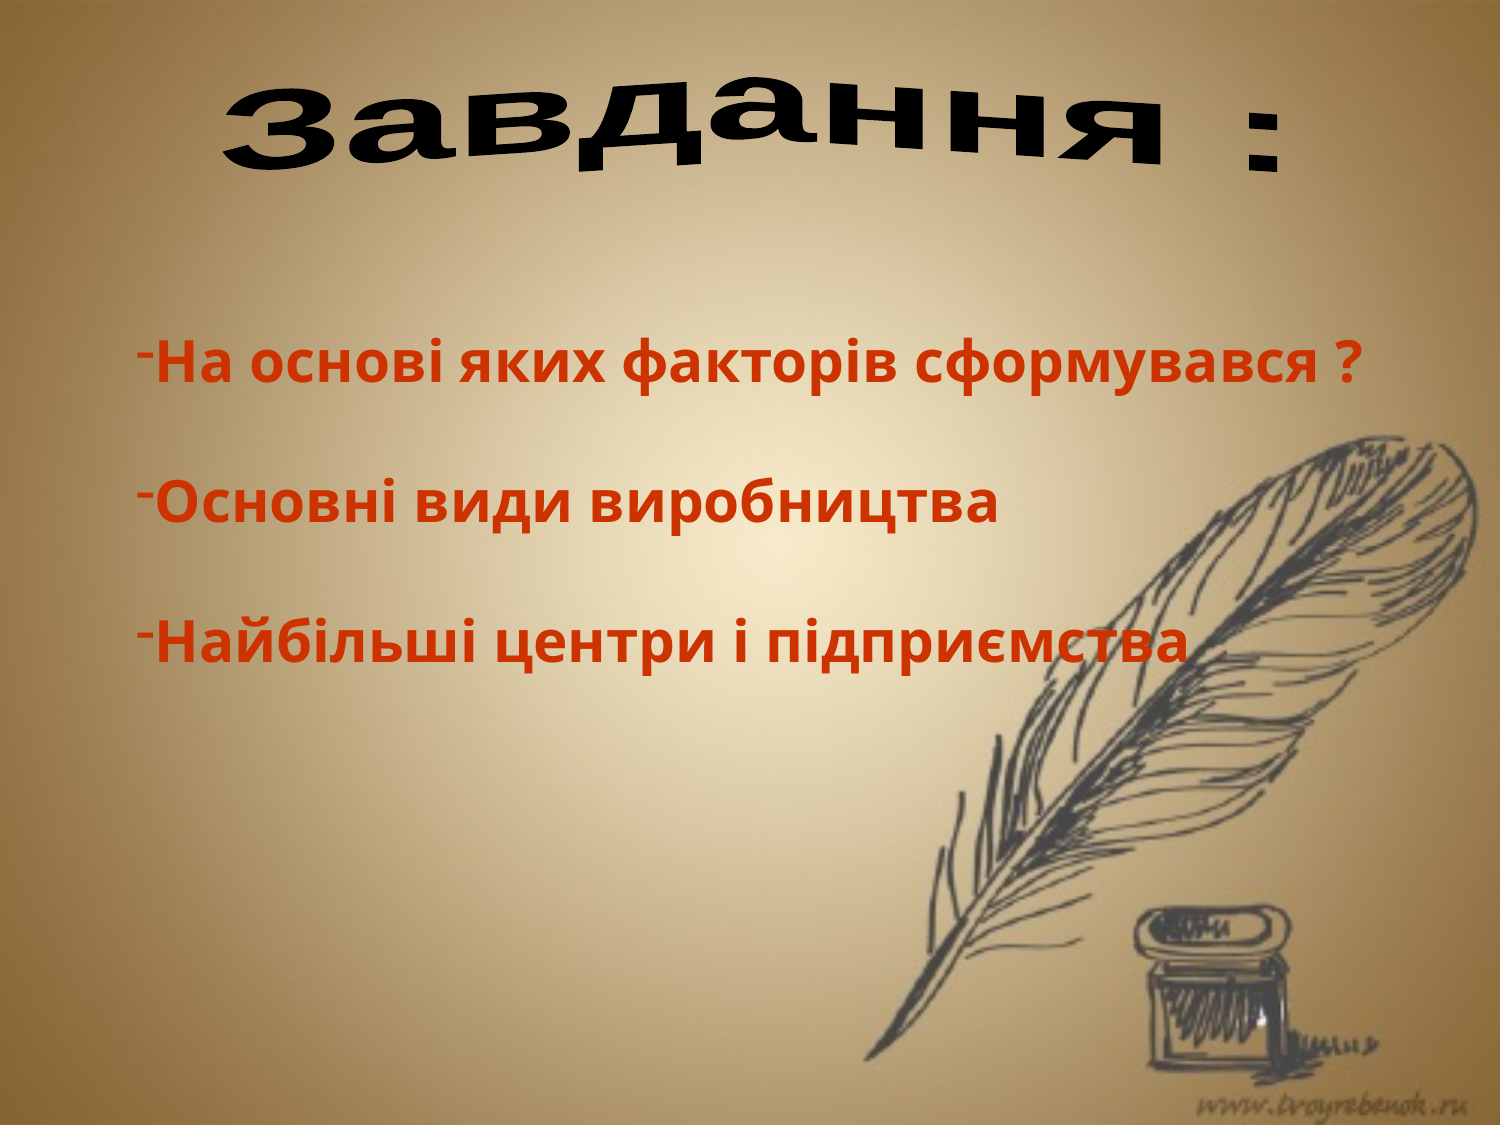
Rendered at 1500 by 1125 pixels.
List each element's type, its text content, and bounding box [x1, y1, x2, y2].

picture [0, 0, 1500, 1125]
text_box На основі яких факторів сформувався ? Основні види виробництва Найбільші центри і підприємства [120, 316, 1379, 751]
